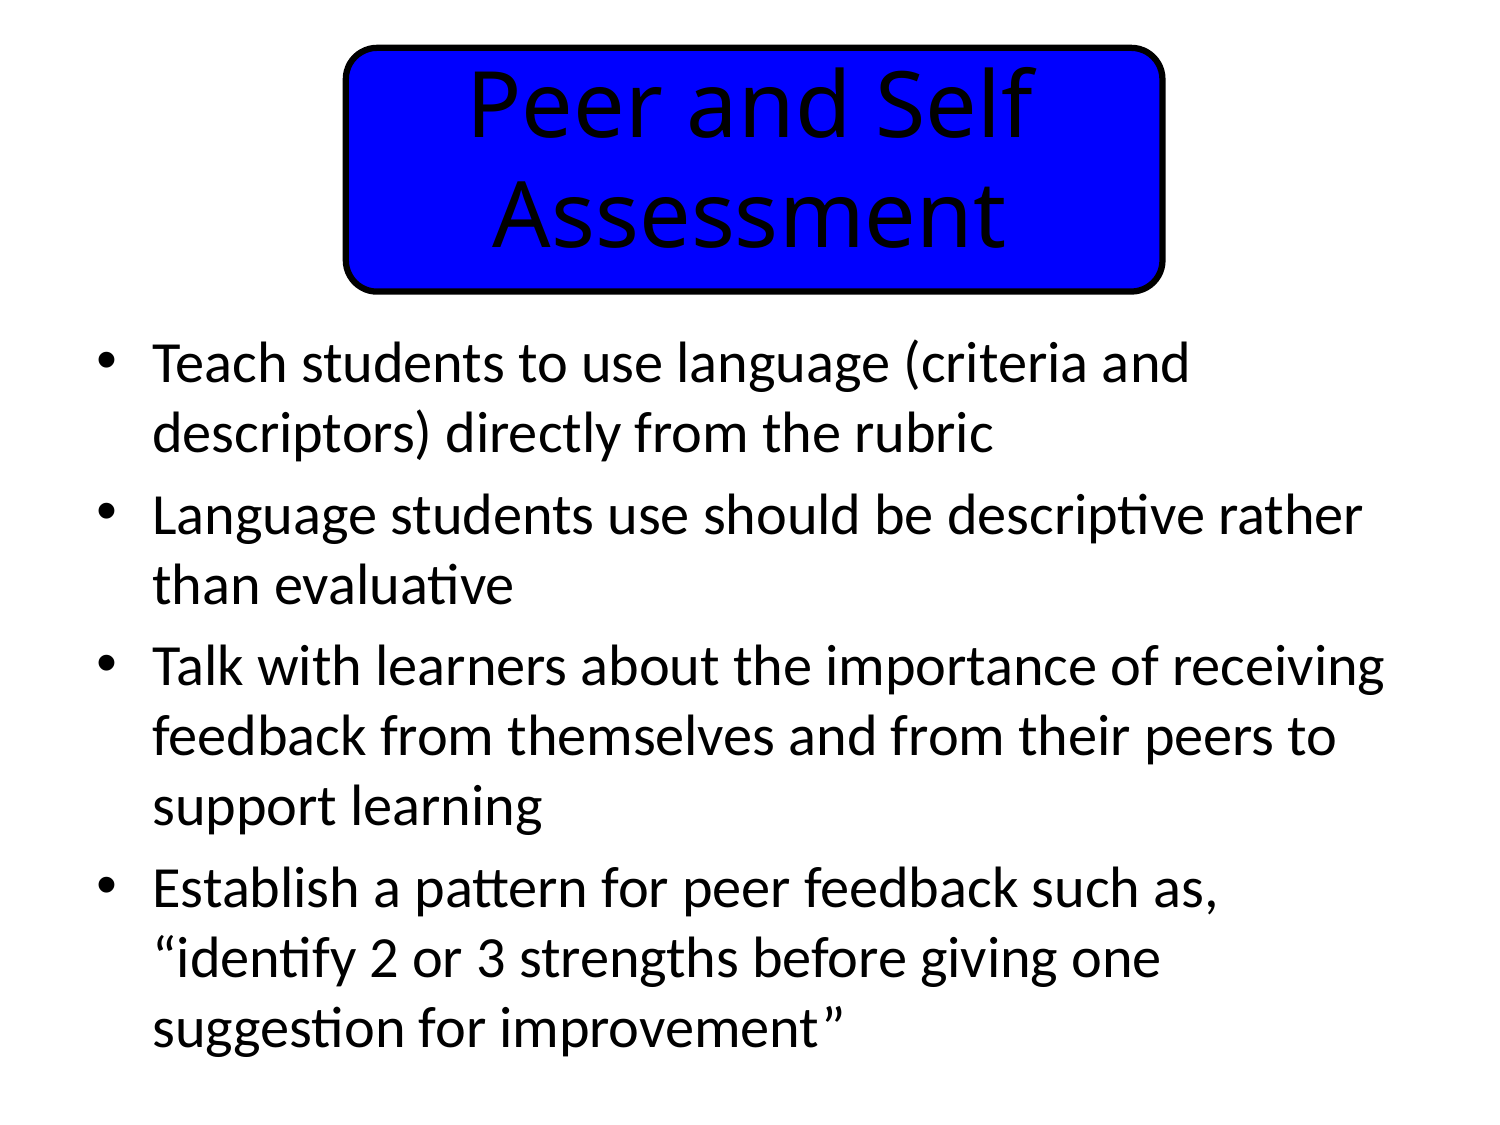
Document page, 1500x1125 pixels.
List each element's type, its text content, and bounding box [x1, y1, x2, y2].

list Teach students to use language (criteria and descriptors) directly from the rubric Language students use should be descriptive rather than evaluative Talk with learners about the importance of receiving feedback from themselves and from their peers to support learning Establish a pattern for peer feedback such as, “identify 2 or 3 strengths before giving one suggestion for improvement” [81, 316, 1432, 1125]
text_box [345, 47, 1163, 292]
text_box Peer and Self Assessment [459, 45, 1040, 266]
